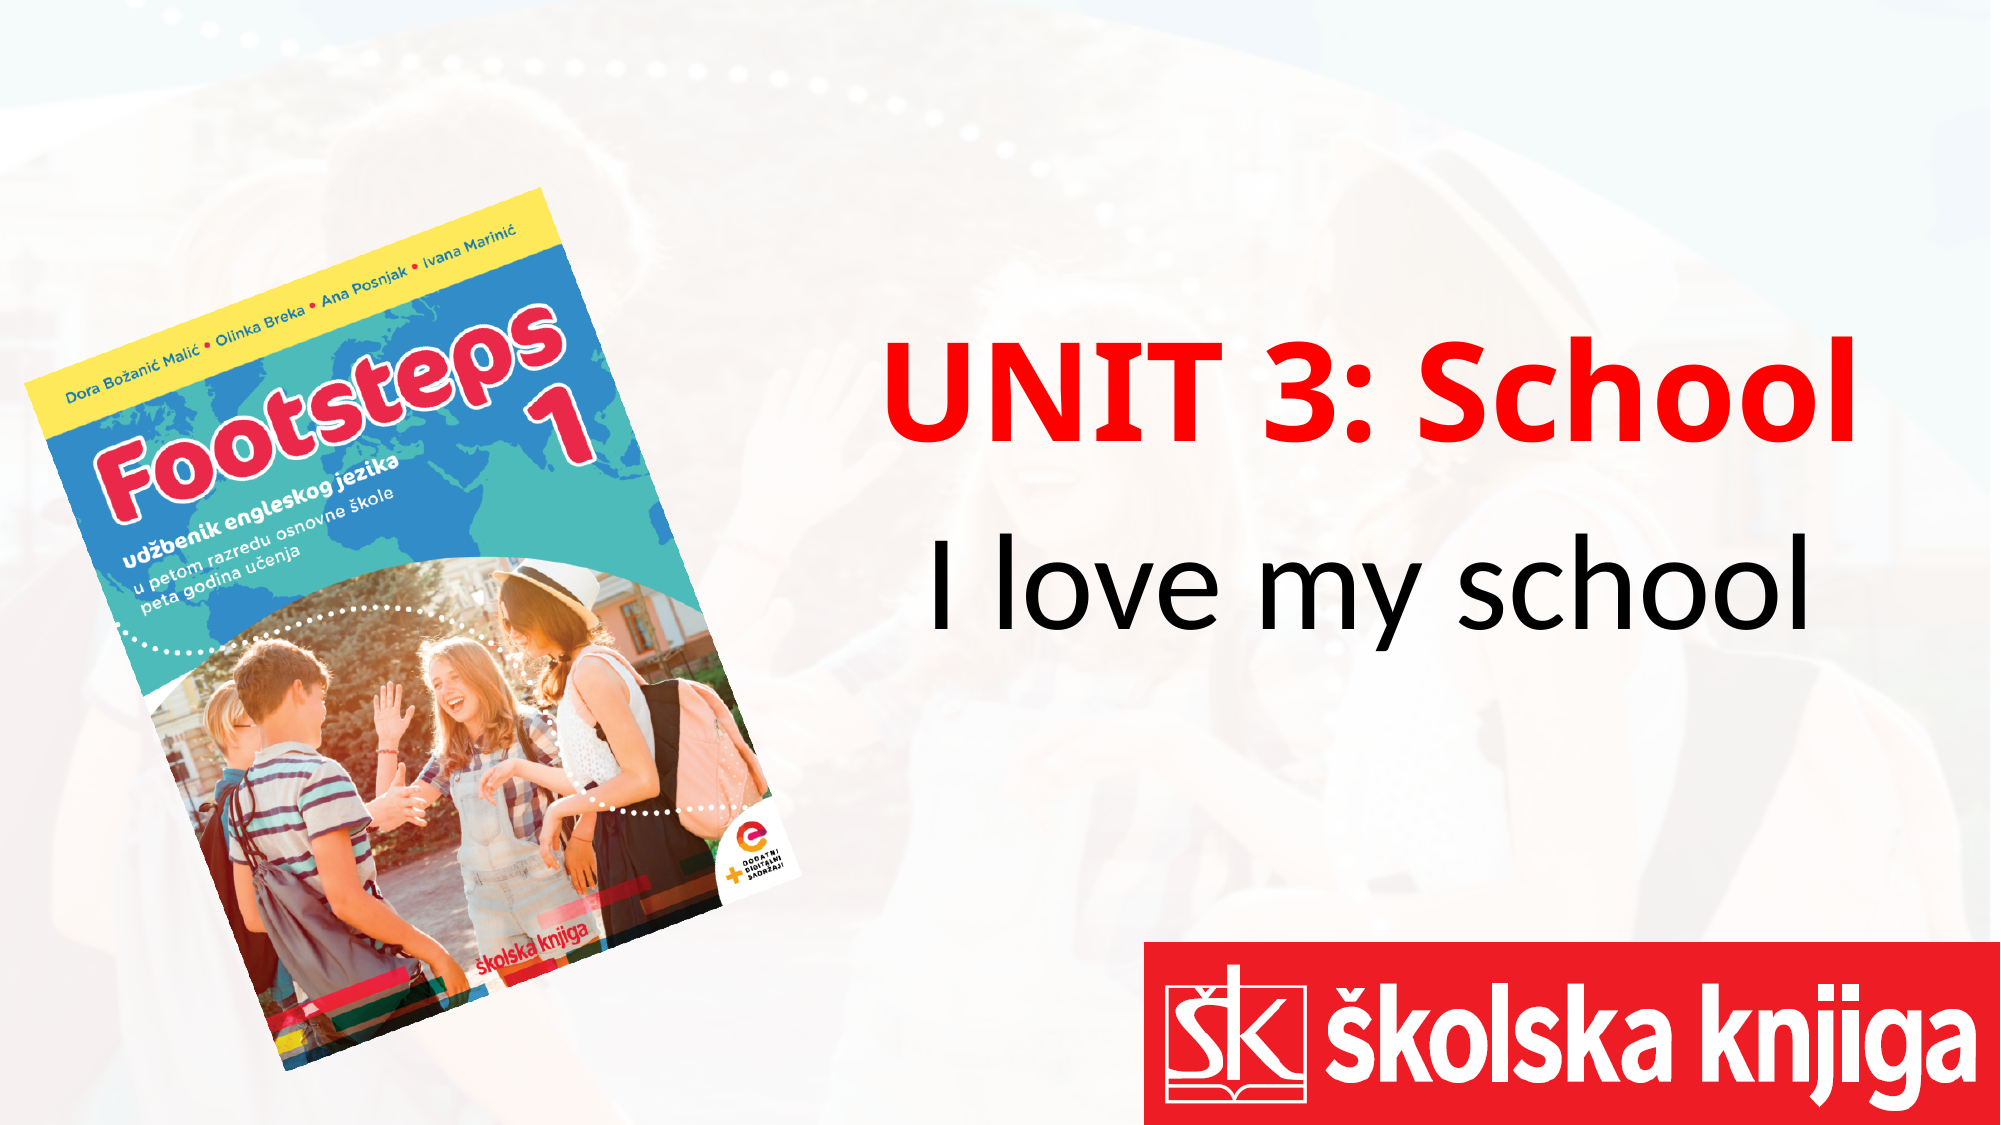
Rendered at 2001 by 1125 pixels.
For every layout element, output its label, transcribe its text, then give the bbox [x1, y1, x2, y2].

title UNIT 3: School [689, 261, 2000, 479]
picture [24, 188, 801, 1071]
picture [1144, 942, 2000, 1125]
subtitle I love my school [689, 503, 2000, 775]
